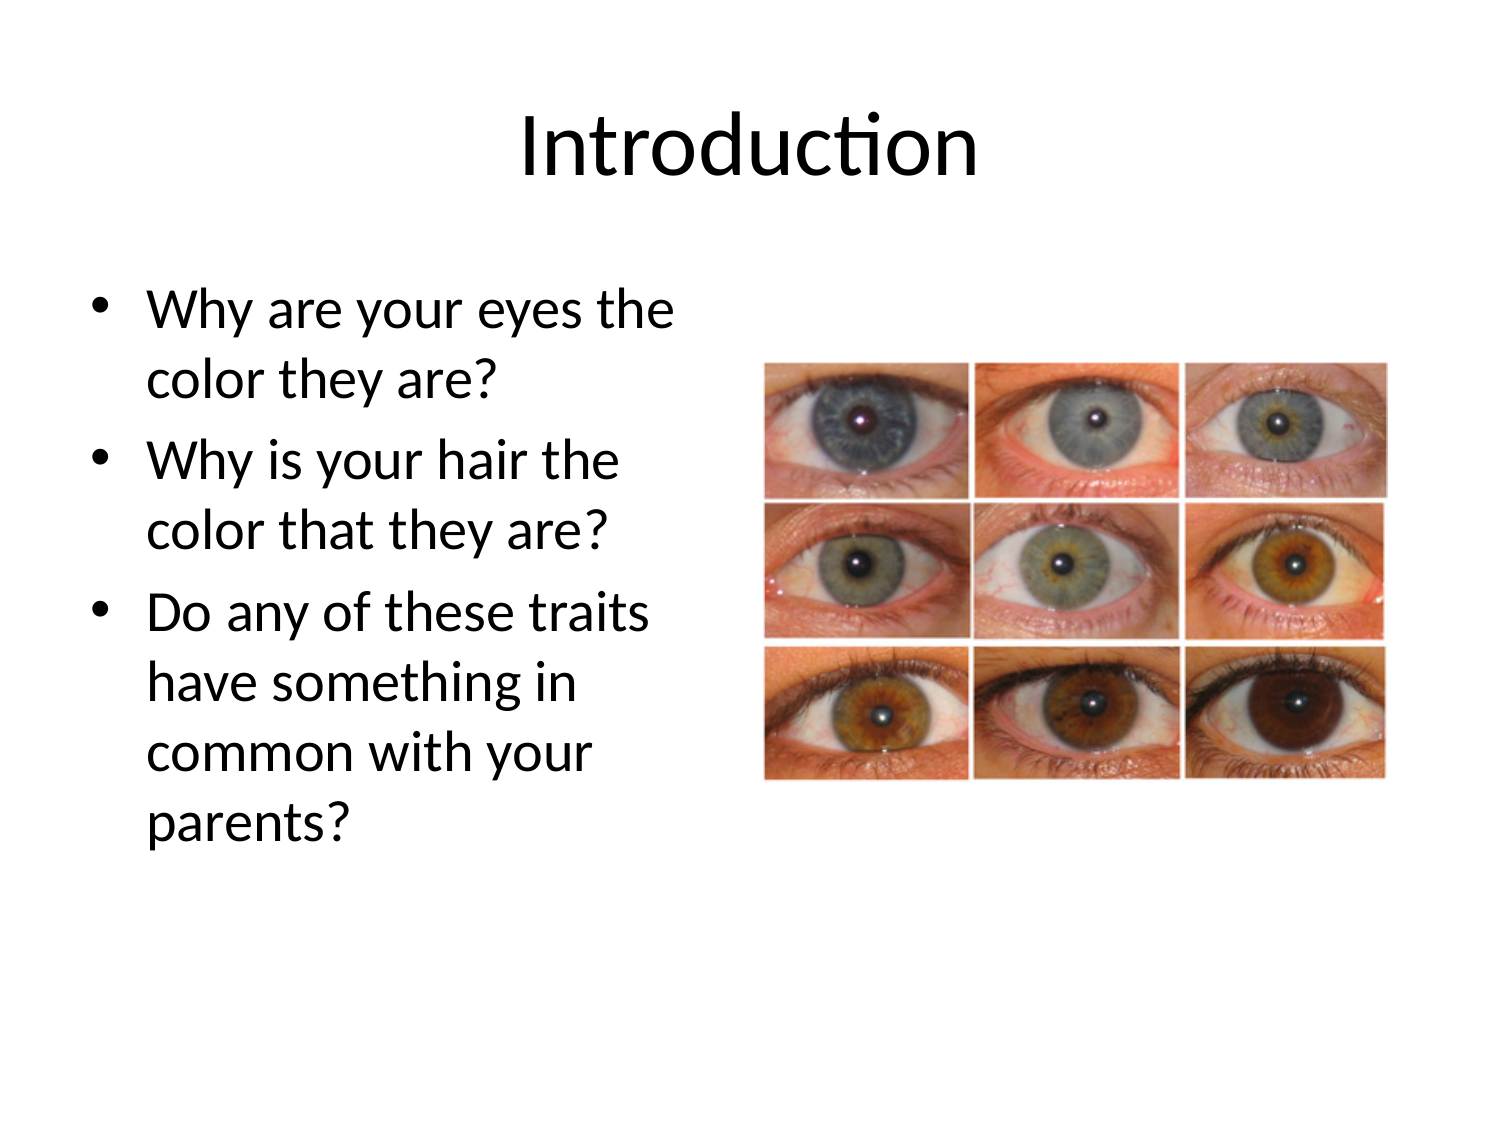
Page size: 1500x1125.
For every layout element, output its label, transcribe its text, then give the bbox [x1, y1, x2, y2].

list Why are your eyes the color they are? Why is your hair the color that they are? Do any of these traits have something in common with your parents? [75, 262, 738, 1005]
title Introduction [75, 45, 1425, 233]
picture [762, 362, 1388, 783]
